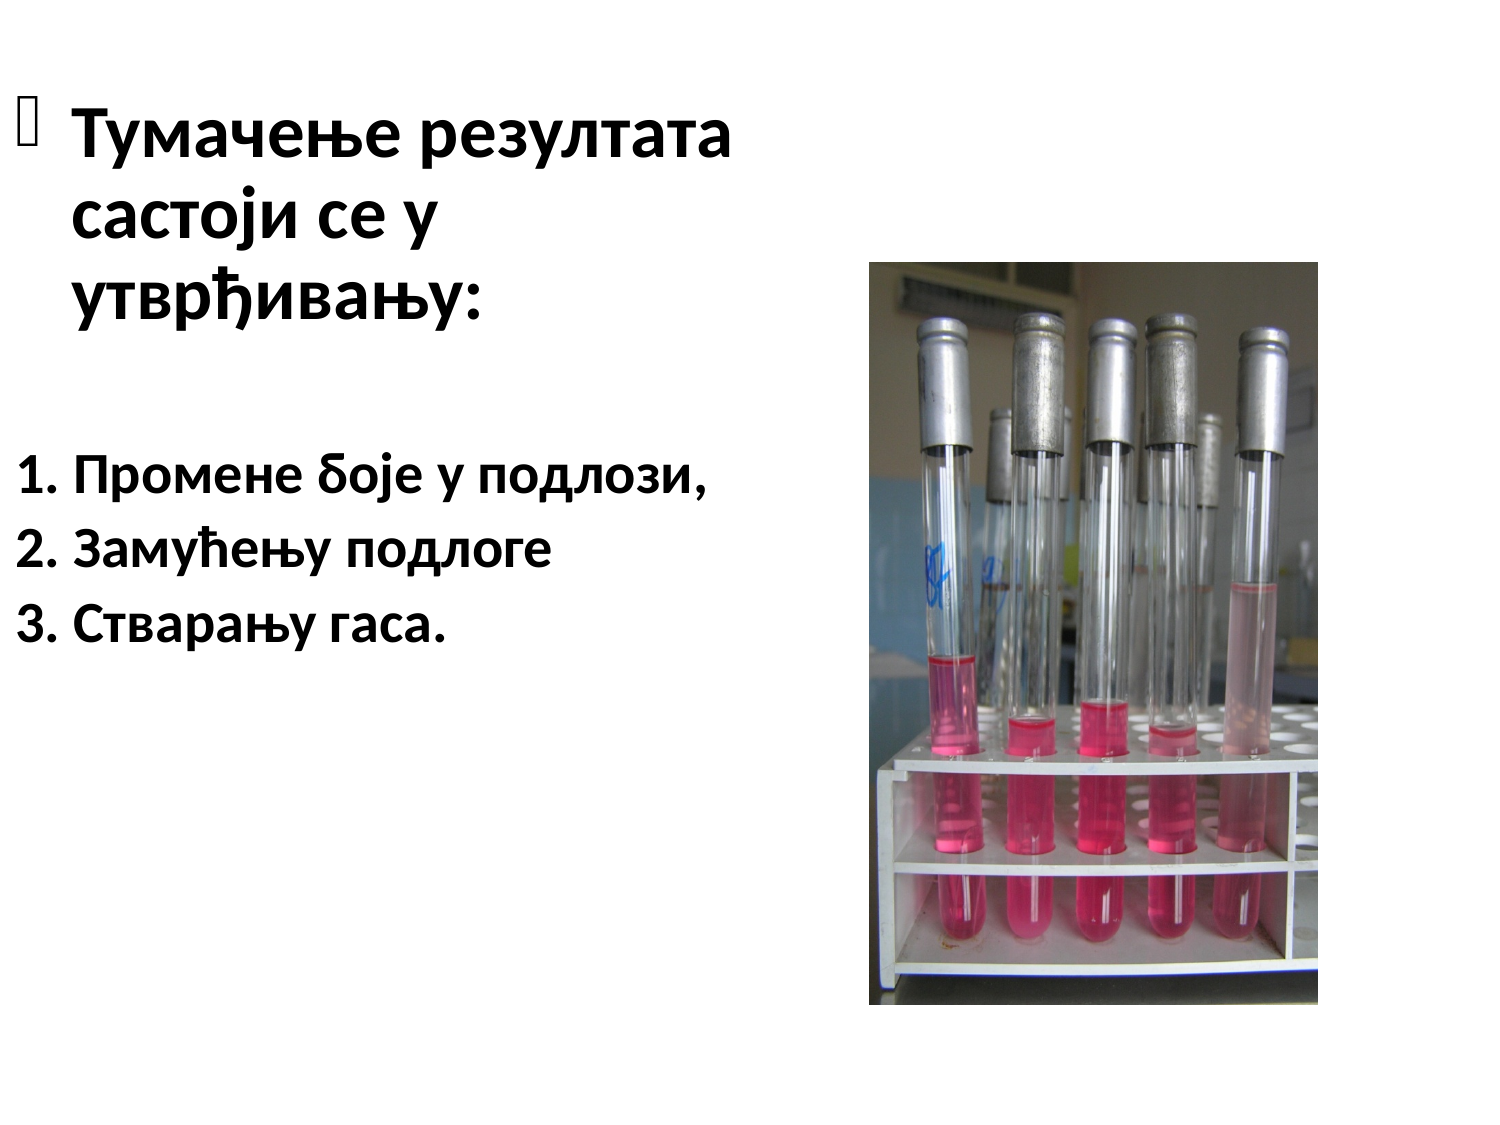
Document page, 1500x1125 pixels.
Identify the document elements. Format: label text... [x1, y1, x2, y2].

list Тумачење резултата састоји се у утврђивању: 1. Промене боје у подлози, 2. Замућењу подлоге 3. Стварању гаса. [0, 0, 834, 1125]
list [869, 262, 1318, 1006]
